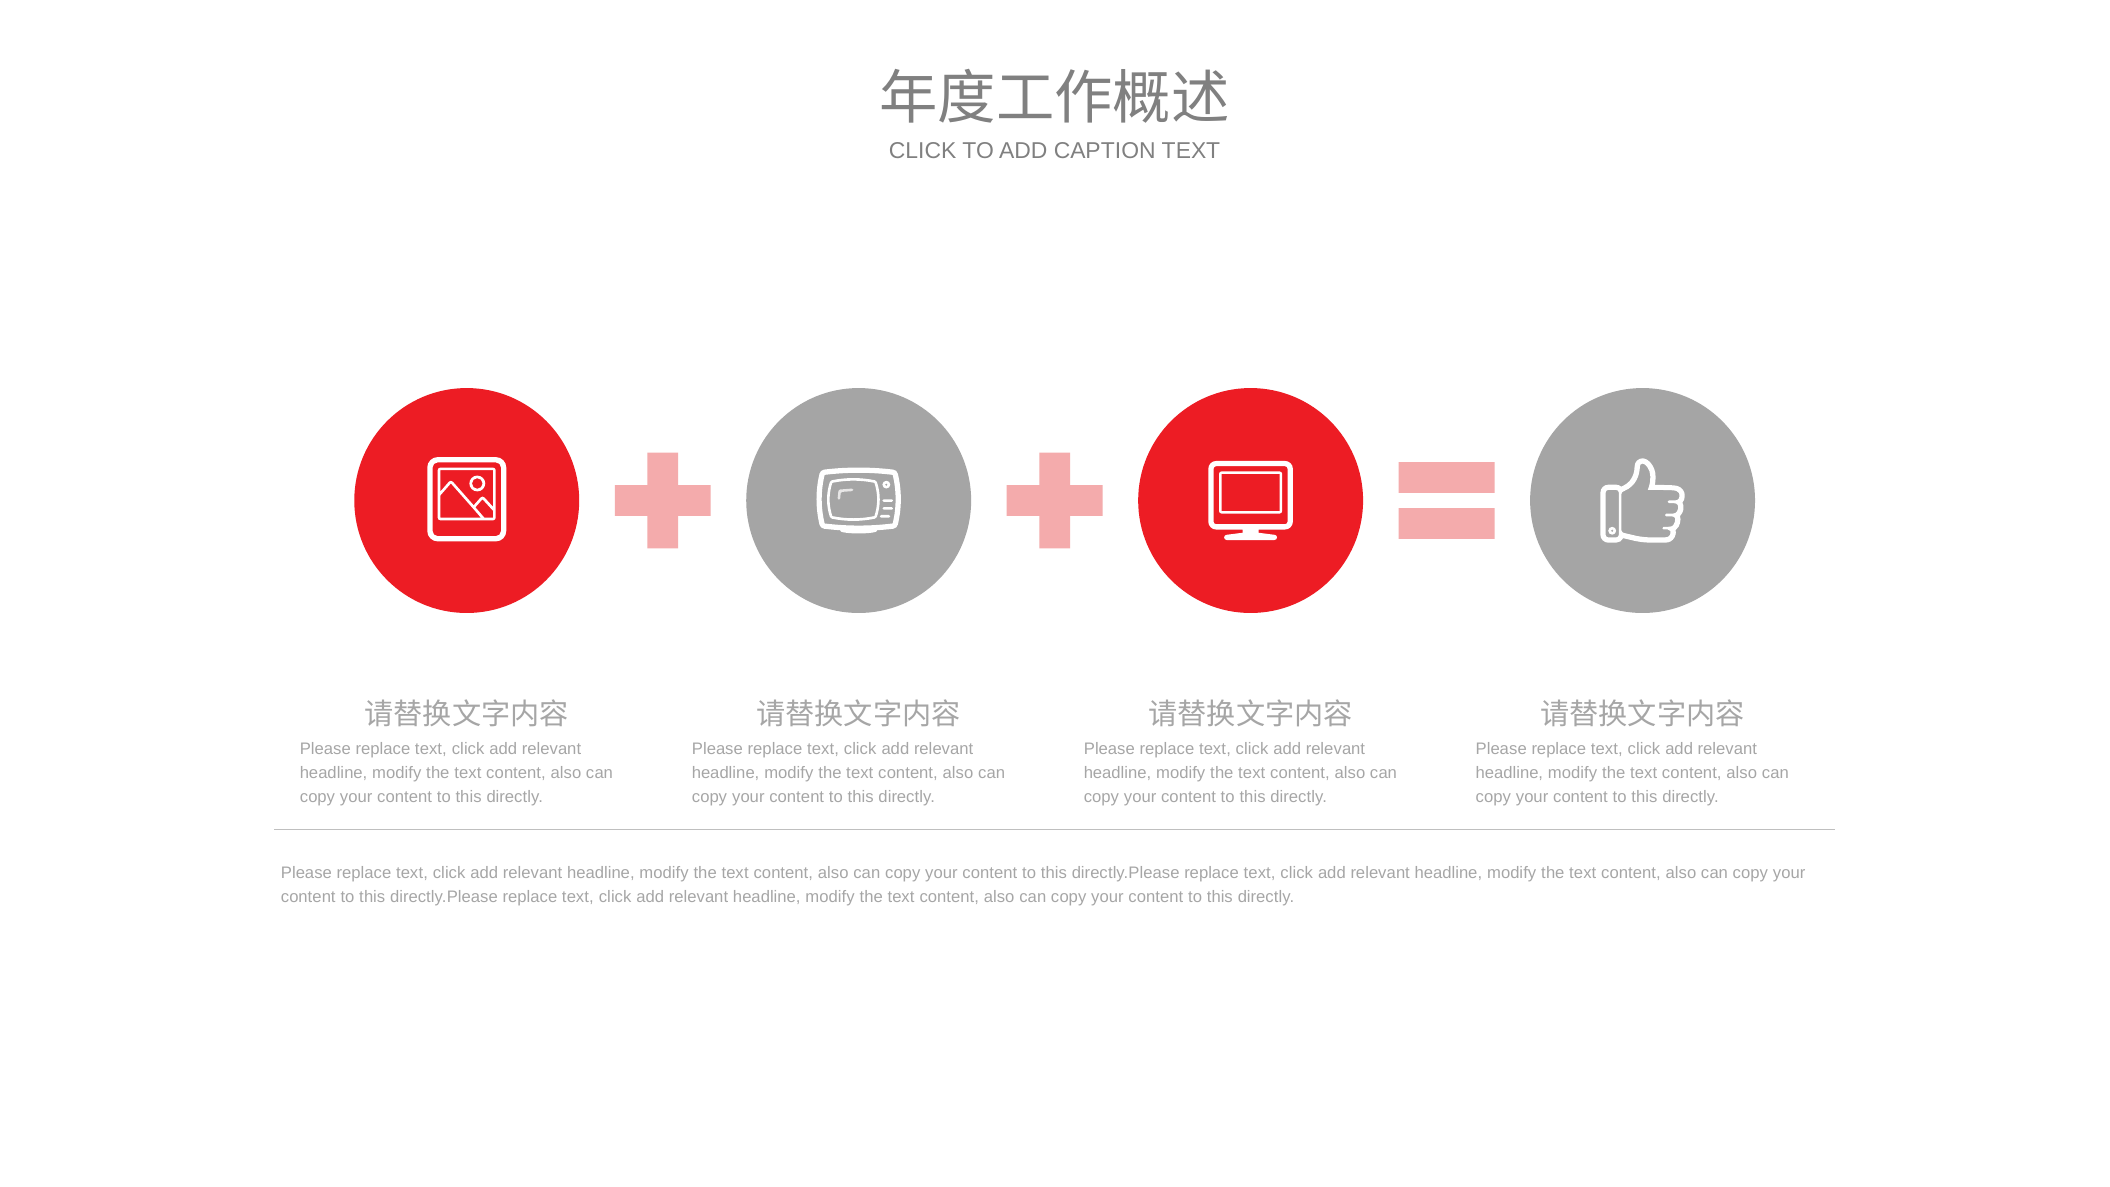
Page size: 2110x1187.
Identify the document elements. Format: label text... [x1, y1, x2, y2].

text_box 年度工作概述 [865, 60, 1245, 131]
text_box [1475, 688, 1810, 805]
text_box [354, 388, 1755, 613]
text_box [299, 688, 634, 805]
text_box CLICK TO ADD CAPTION TEXT [865, 135, 1245, 163]
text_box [691, 688, 1026, 805]
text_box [1083, 688, 1418, 805]
text_box Please replace text, click add relevant headline, modify the text content, also can copy your content to this directly.Please replace text, click add relevant headline, modify the text content, also can copy your content to this directly.Please replace text, click add relevant headline, modify the text content, also can copy your content to this directly. [280, 858, 1829, 907]
